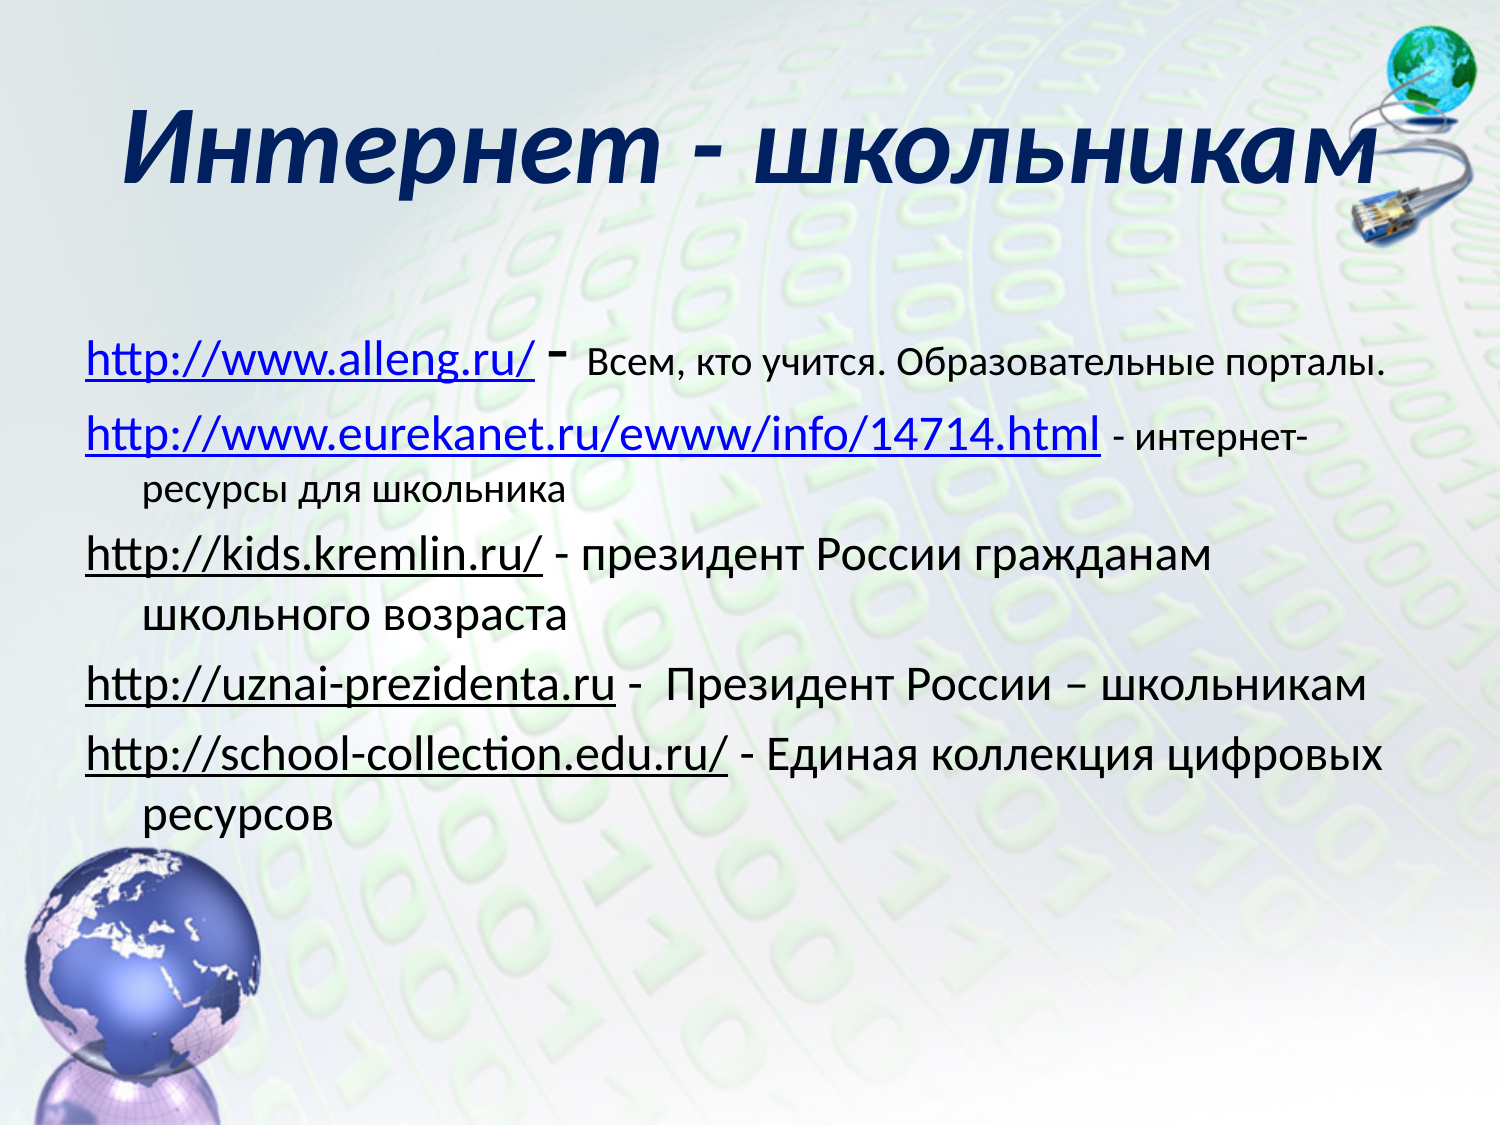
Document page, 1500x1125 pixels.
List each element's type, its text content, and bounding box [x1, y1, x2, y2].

picture [0, 0, 1500, 1125]
title Интернет - школьникам [75, 45, 1425, 233]
list http://www.alleng.ru/ - Всем, кто учится. Образовательные порталы. http://www.eurekanet.ru/ewww/info/14714.html - интернет-ресурсы для школьника http://kids.kremlin.ru/ - президент России гражданам школьного возраста http://uznai-prezidenta.ru - Президент России – школьникам http://school-collection.edu.ru/ - Единая коллекция цифровых ресурсов [70, 292, 1421, 879]
